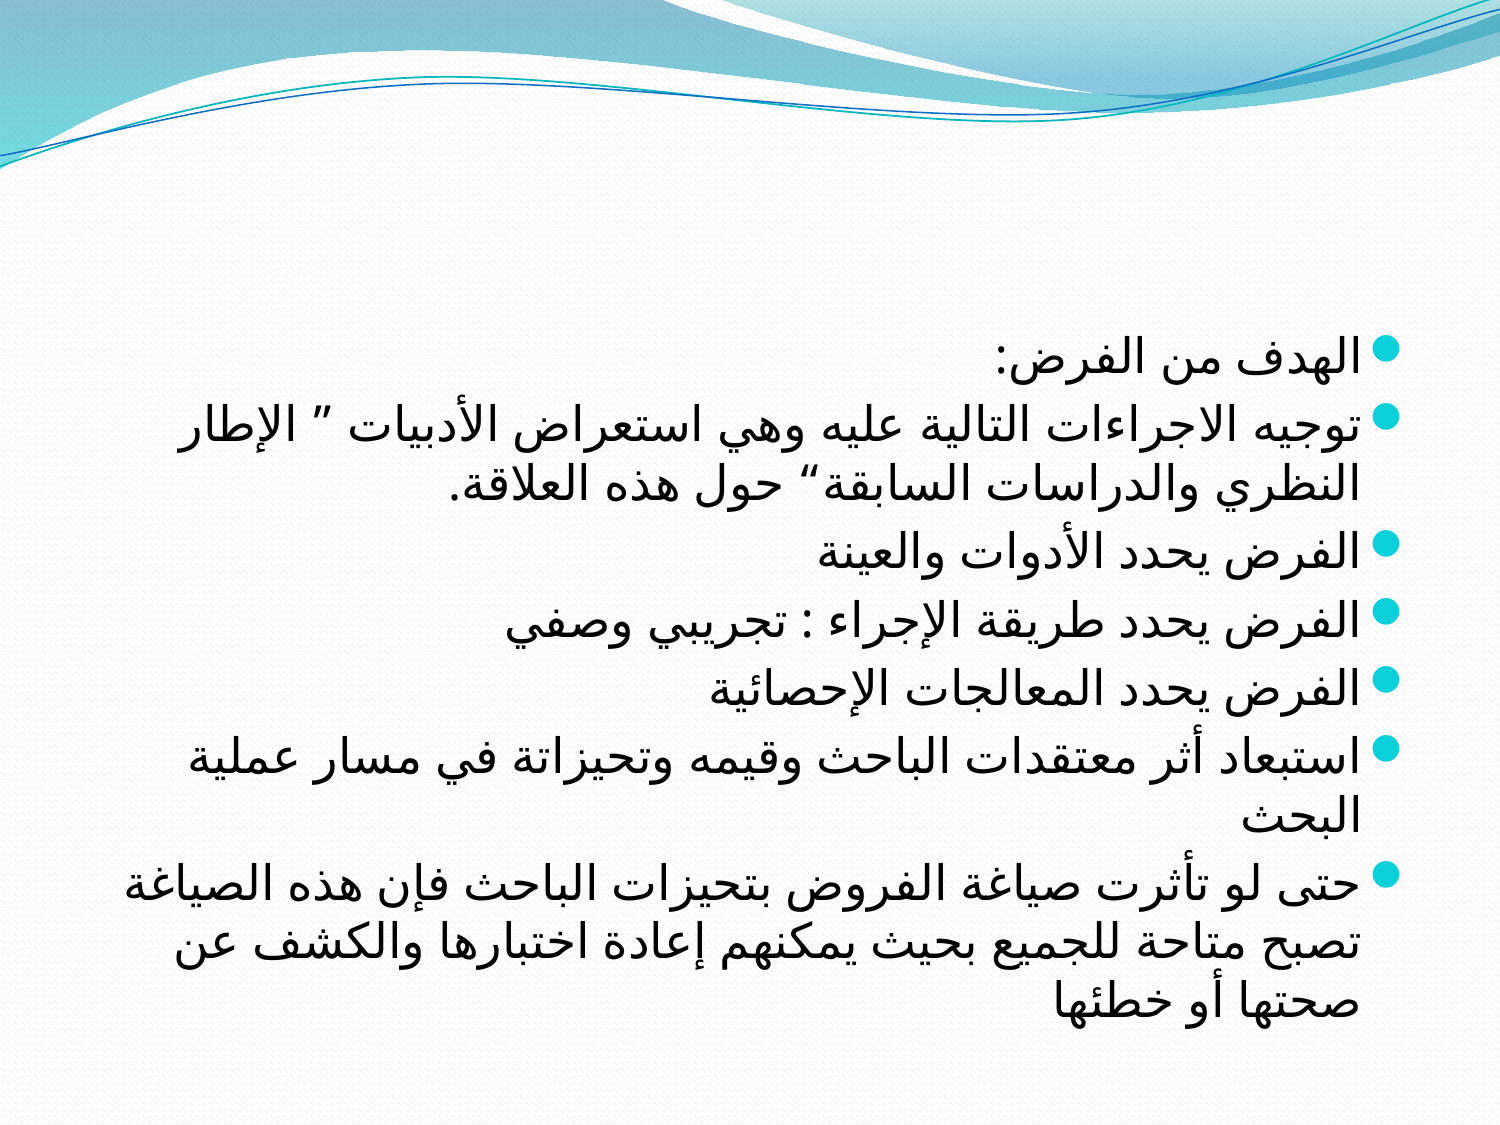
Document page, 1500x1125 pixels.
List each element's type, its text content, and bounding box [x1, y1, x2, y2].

list الهدف من الفرض: توجيه الاجراءات التالية عليه وهي استعراض الأدبيات ” الإطار النظري والدراسات السابقة“ حول هذه العلاقة. الفرض يحدد الأدوات والعينة الفرض يحدد طريقة الإجراء : تجريبي وصفي الفرض يحدد المعالجات الإحصائية استبعاد أثر معتقدات الباحث وقيمه وتحيزاتة في مسار عملية البحث حتى لو تأثرت صياغة الفروض بتحيزات الباحث فإن هذه الصياغة تصبح متاحة للجميع بحيث يمكنهم إعادة اختبارها والكشف عن صحتها أو خطئها [75, 317, 1425, 1038]
